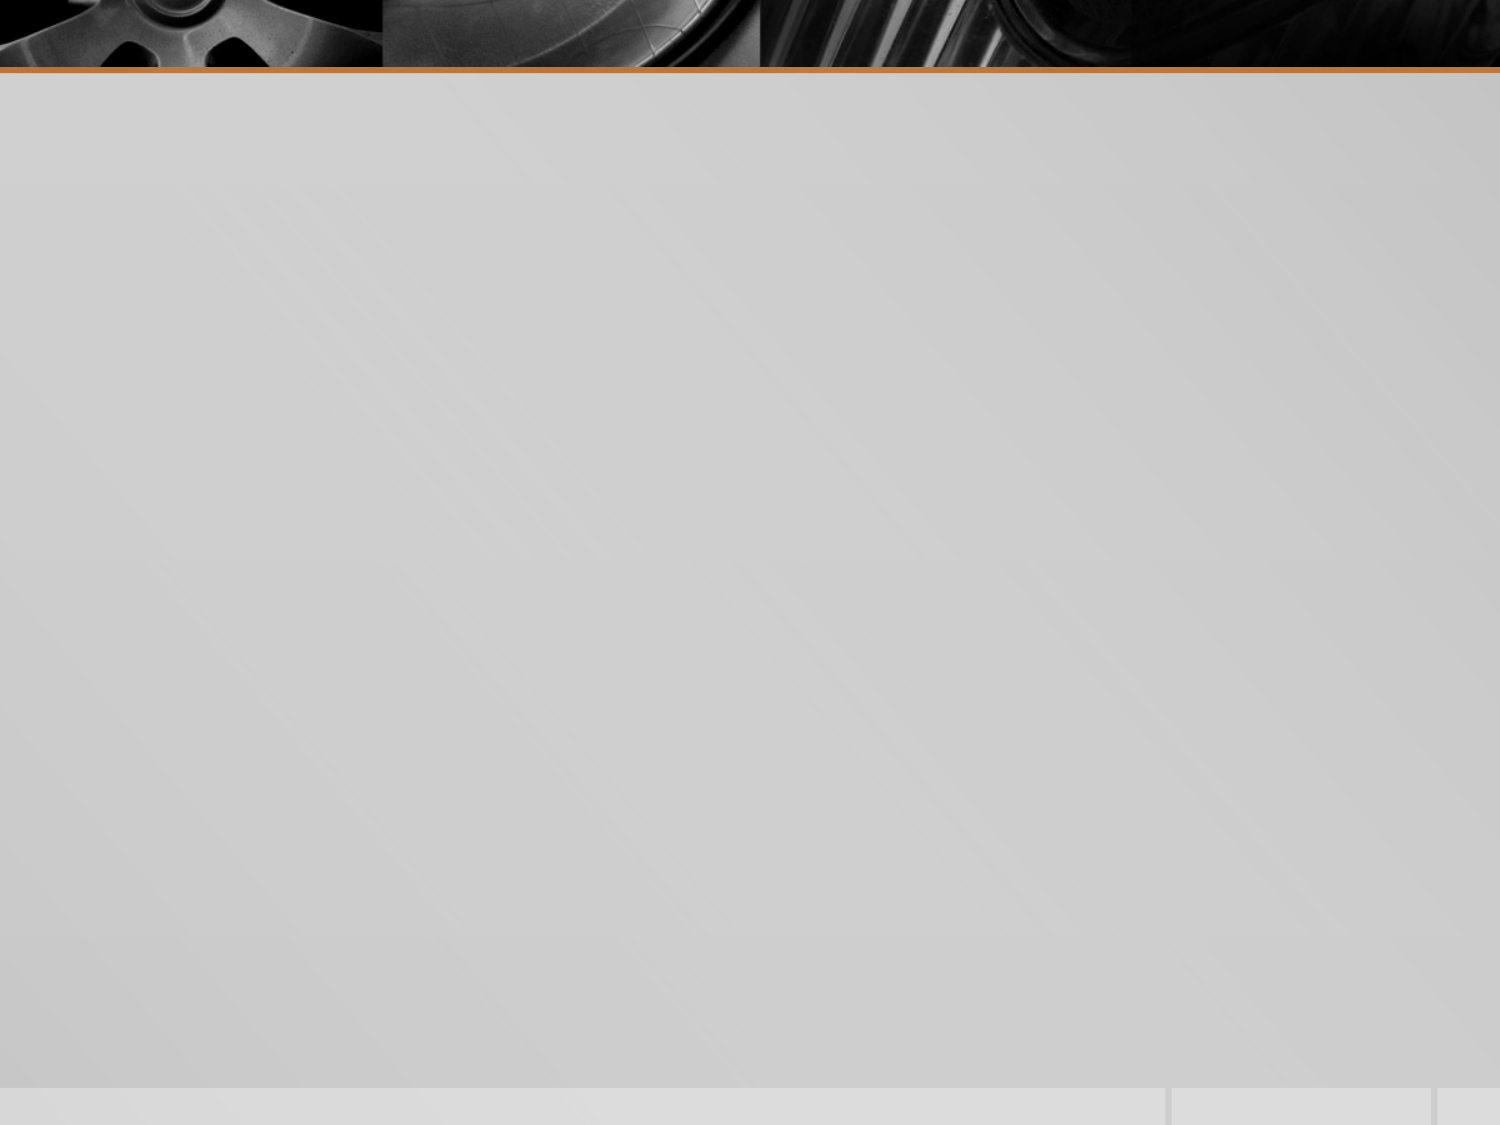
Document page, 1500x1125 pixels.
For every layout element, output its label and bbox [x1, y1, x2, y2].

picture [0, 0, 1500, 67]
